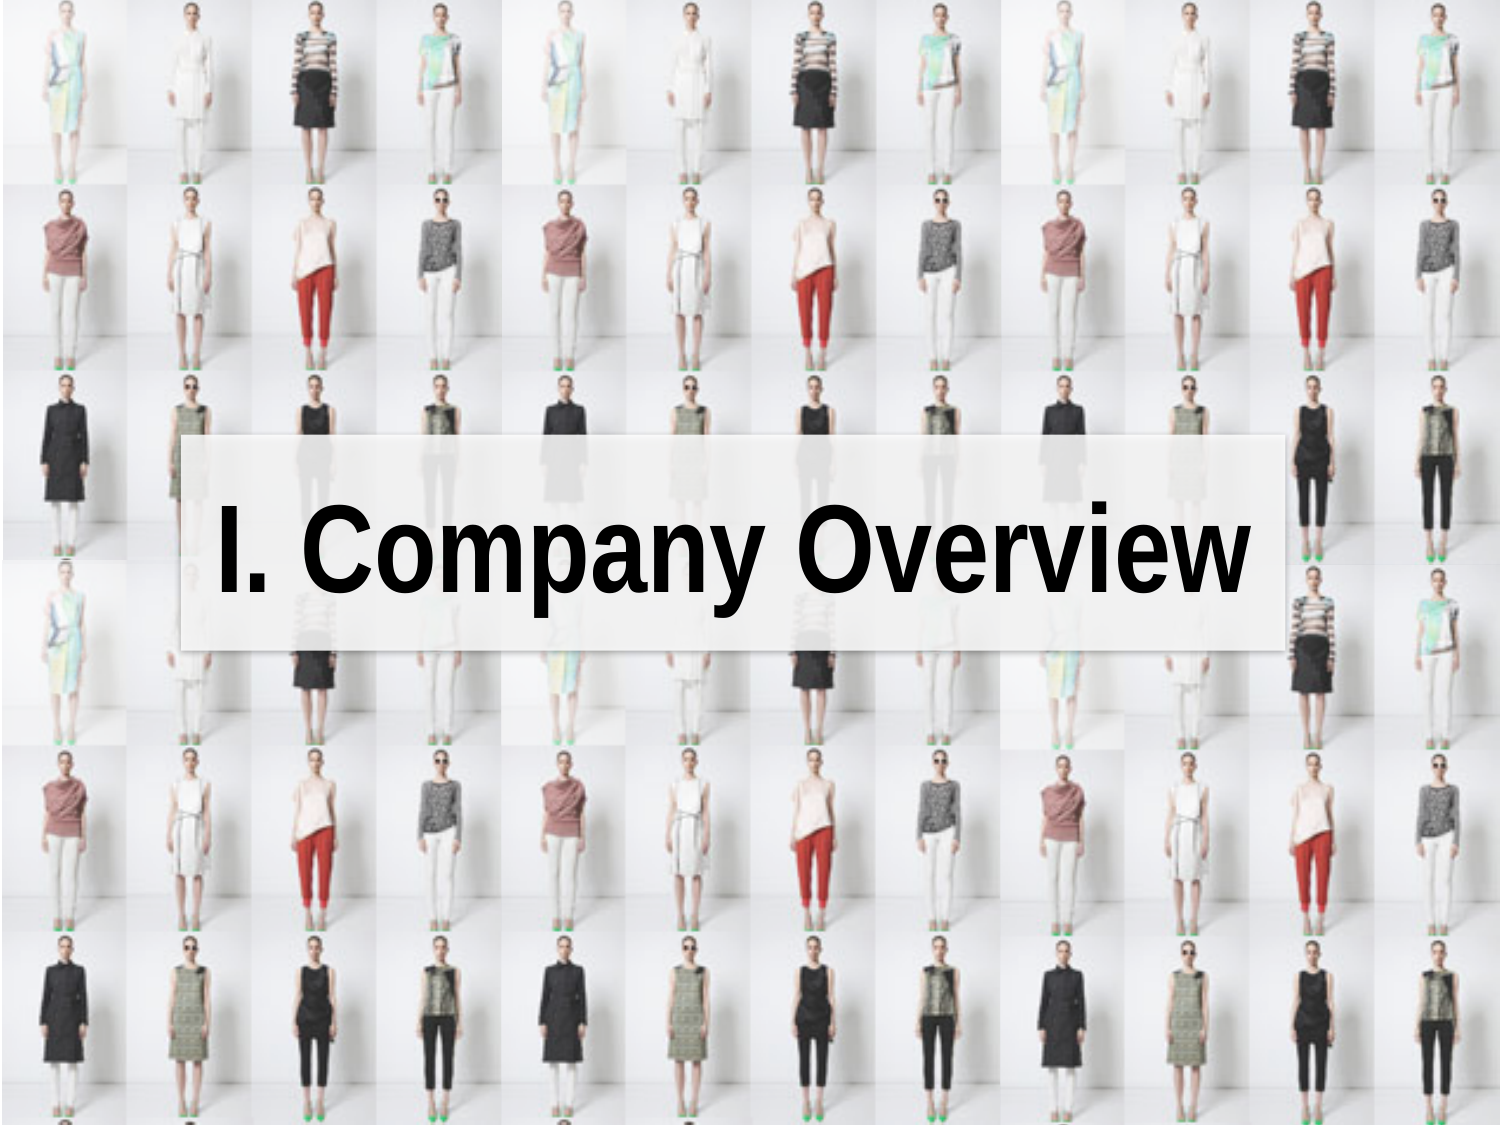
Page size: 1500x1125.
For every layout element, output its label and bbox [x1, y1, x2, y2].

text_box [2, 0, 1500, 1125]
